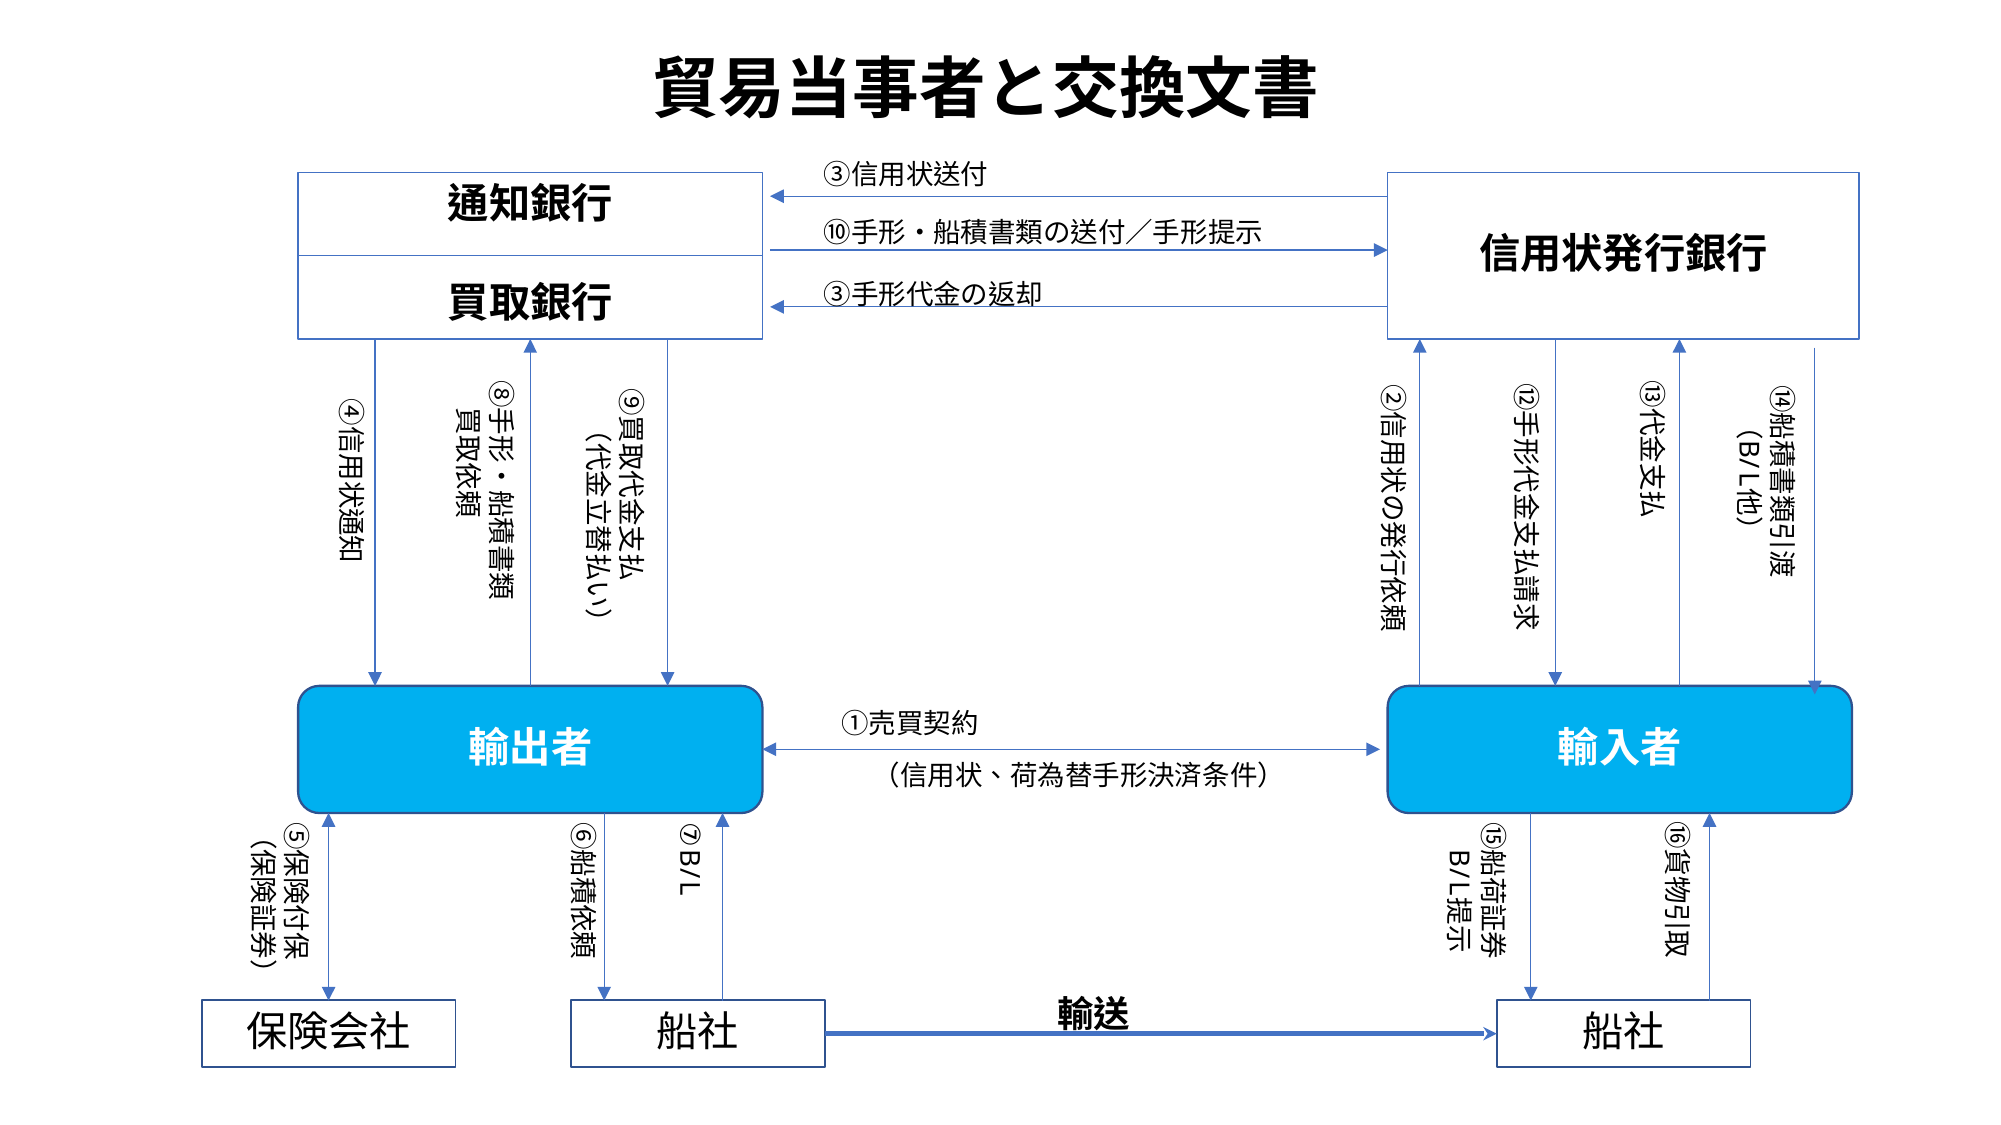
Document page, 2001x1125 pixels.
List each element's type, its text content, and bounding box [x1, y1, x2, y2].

text_box 貿易当事者と交換文書 [528, 38, 1443, 134]
picture [200, 150, 1861, 1087]
